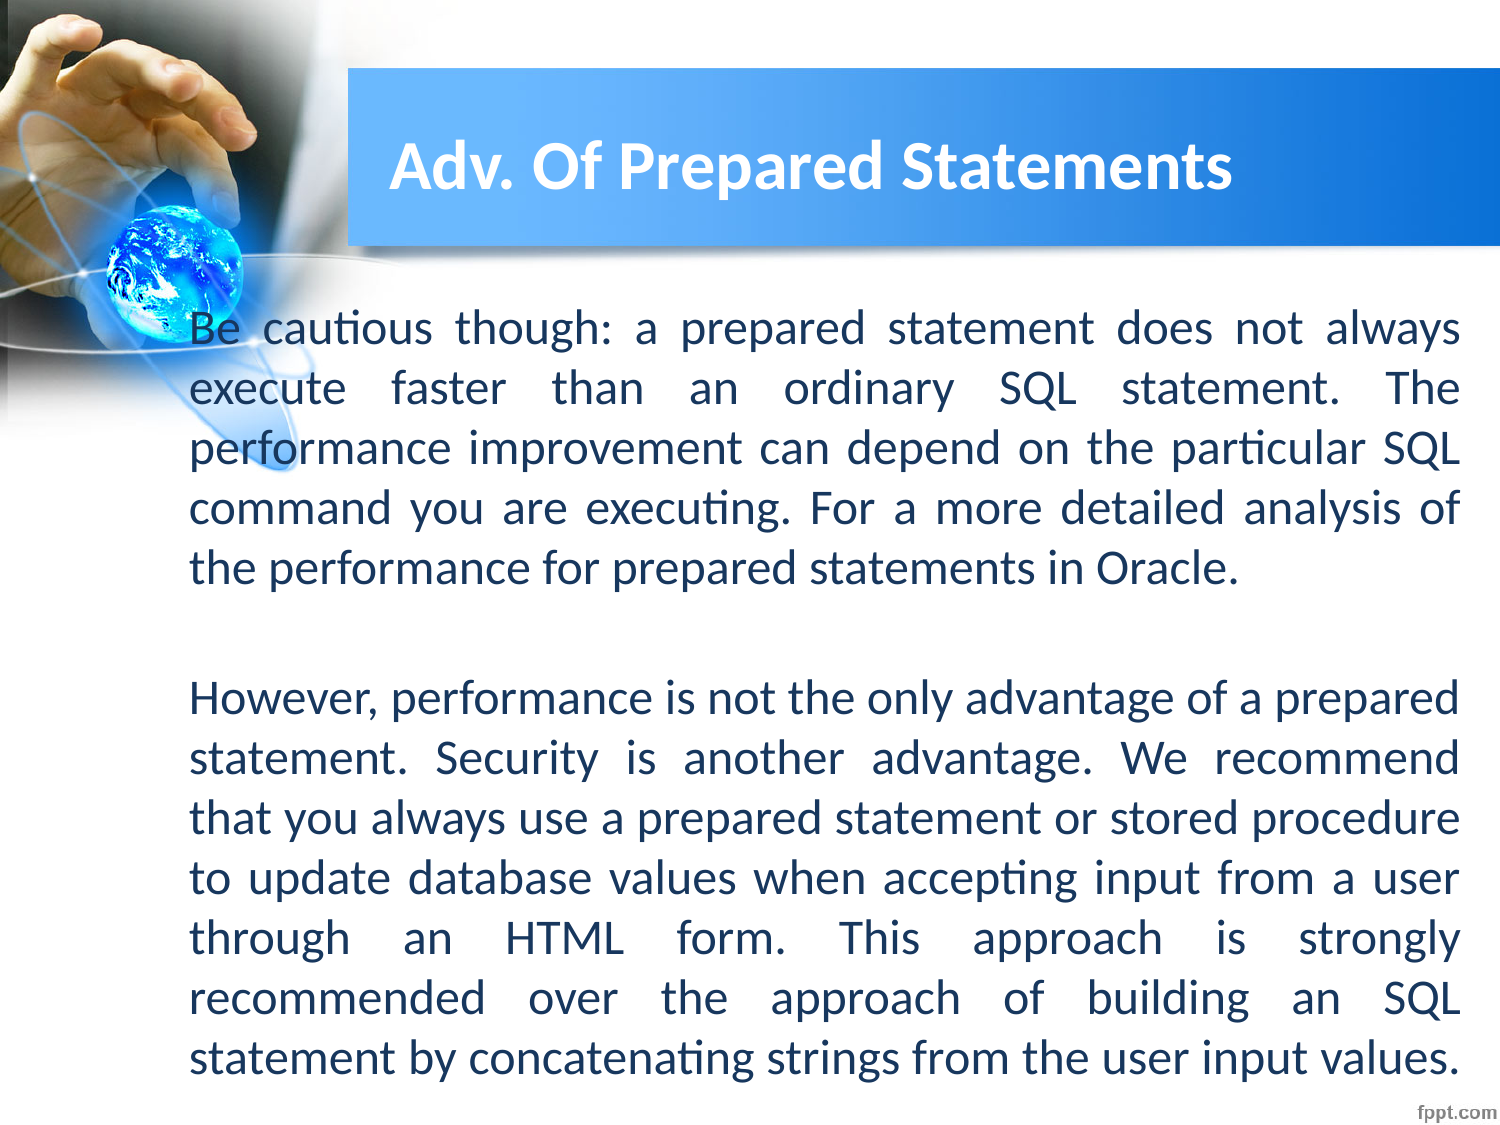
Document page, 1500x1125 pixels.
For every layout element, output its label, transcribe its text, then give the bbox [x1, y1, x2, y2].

list Be cautious though: a prepared statement does not always execute faster than an ordinary SQL statement. The performance improvement can depend on the particular SQL command you are executing. For a more detailed analysis of the performance for prepared statements in Oracle. However, performance is not the only advantage of a prepared statement. Security is another advantage. We recommend that you always use a prepared statement or stored procedure to update database values when accepting input from a user through an HTML form. This approach is strongly recommended over the approach of building an SQL statement by concatenating strings from the user input values. [173, 286, 1477, 1114]
picture [0, 0, 1500, 1125]
title Adv. Of Prepared Statements [374, 111, 1452, 212]
